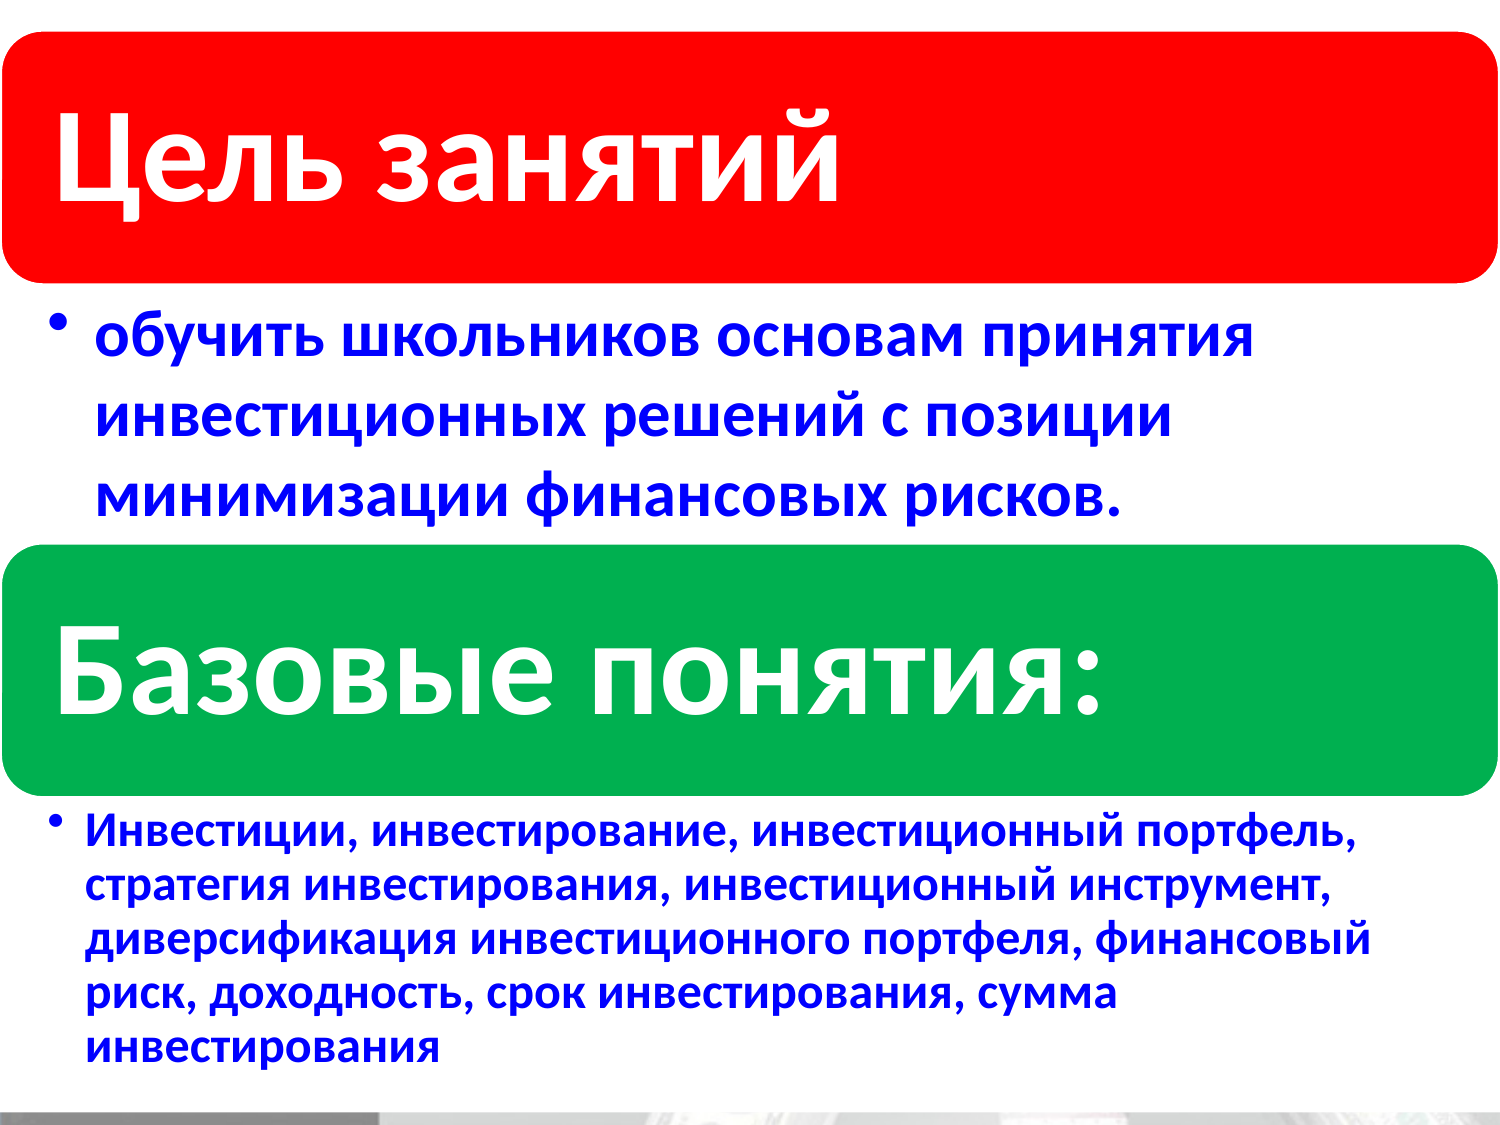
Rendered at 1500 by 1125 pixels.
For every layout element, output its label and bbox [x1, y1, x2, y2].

text_box [0, 0, 1500, 1113]
picture [0, 1113, 1500, 1125]
